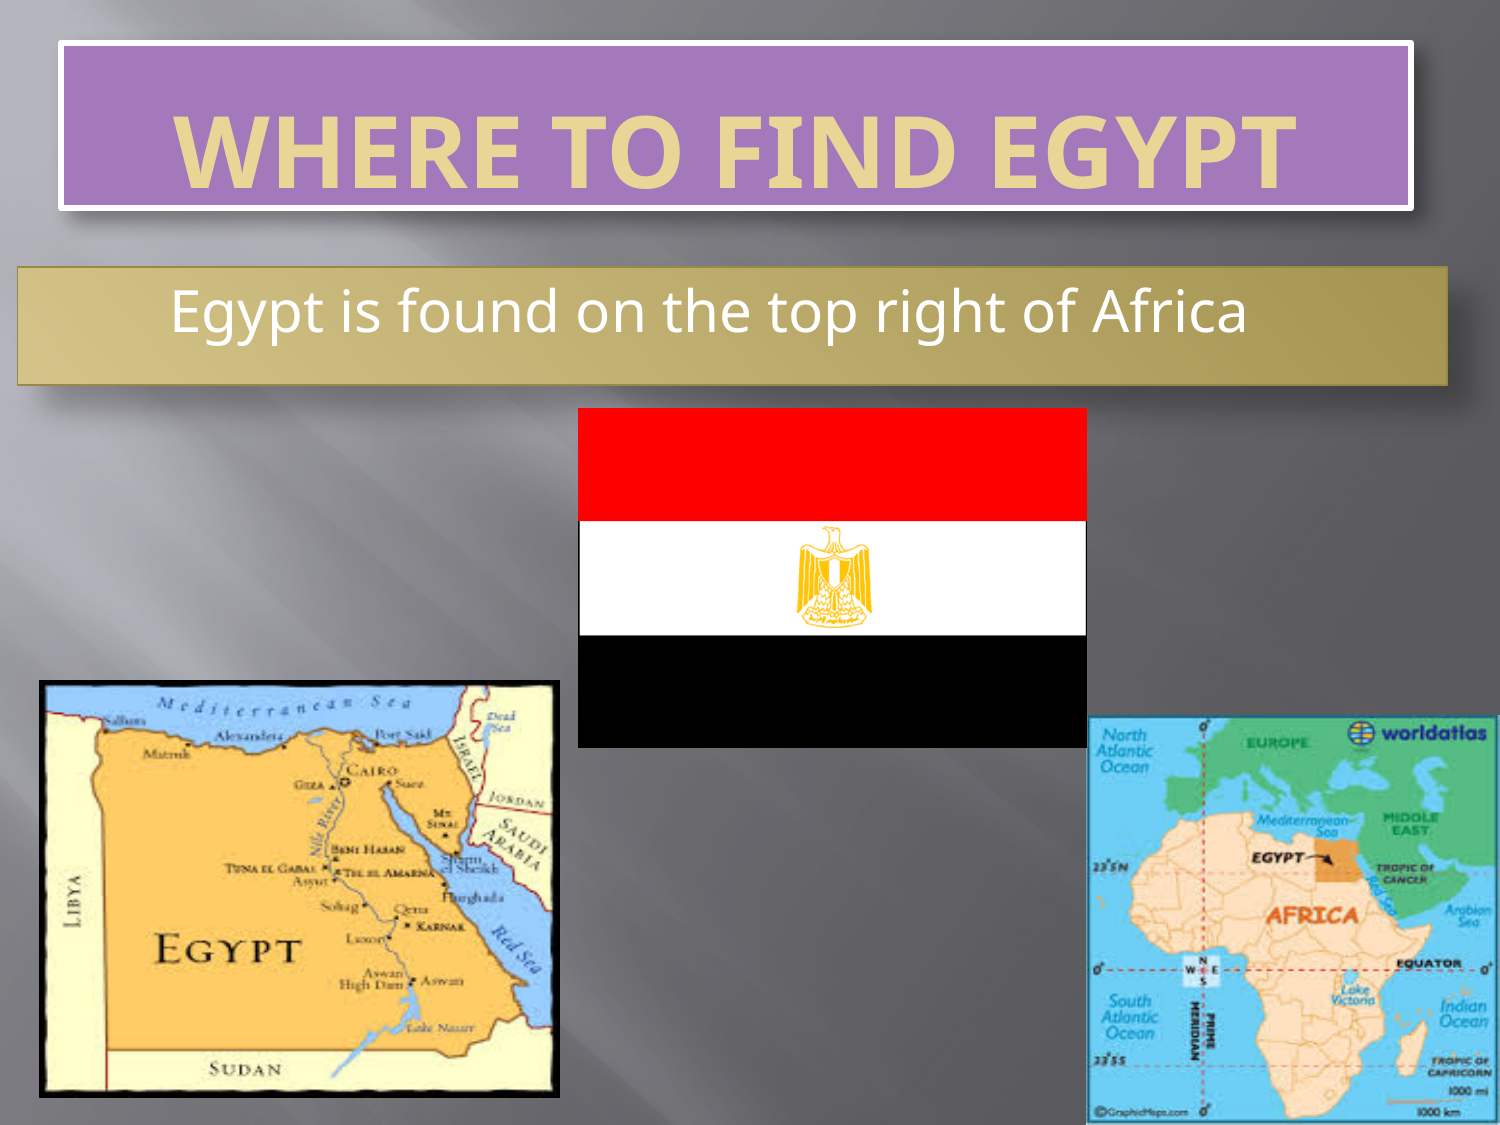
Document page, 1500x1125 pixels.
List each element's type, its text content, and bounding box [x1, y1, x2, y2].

title Where to find Egypt [365, 40, 1414, 211]
picture [39, 680, 560, 1099]
picture [578, 408, 1500, 1125]
text_box [10, 0, 365, 214]
subtitle Egypt is found on the top right of Africa [17, 266, 1448, 386]
